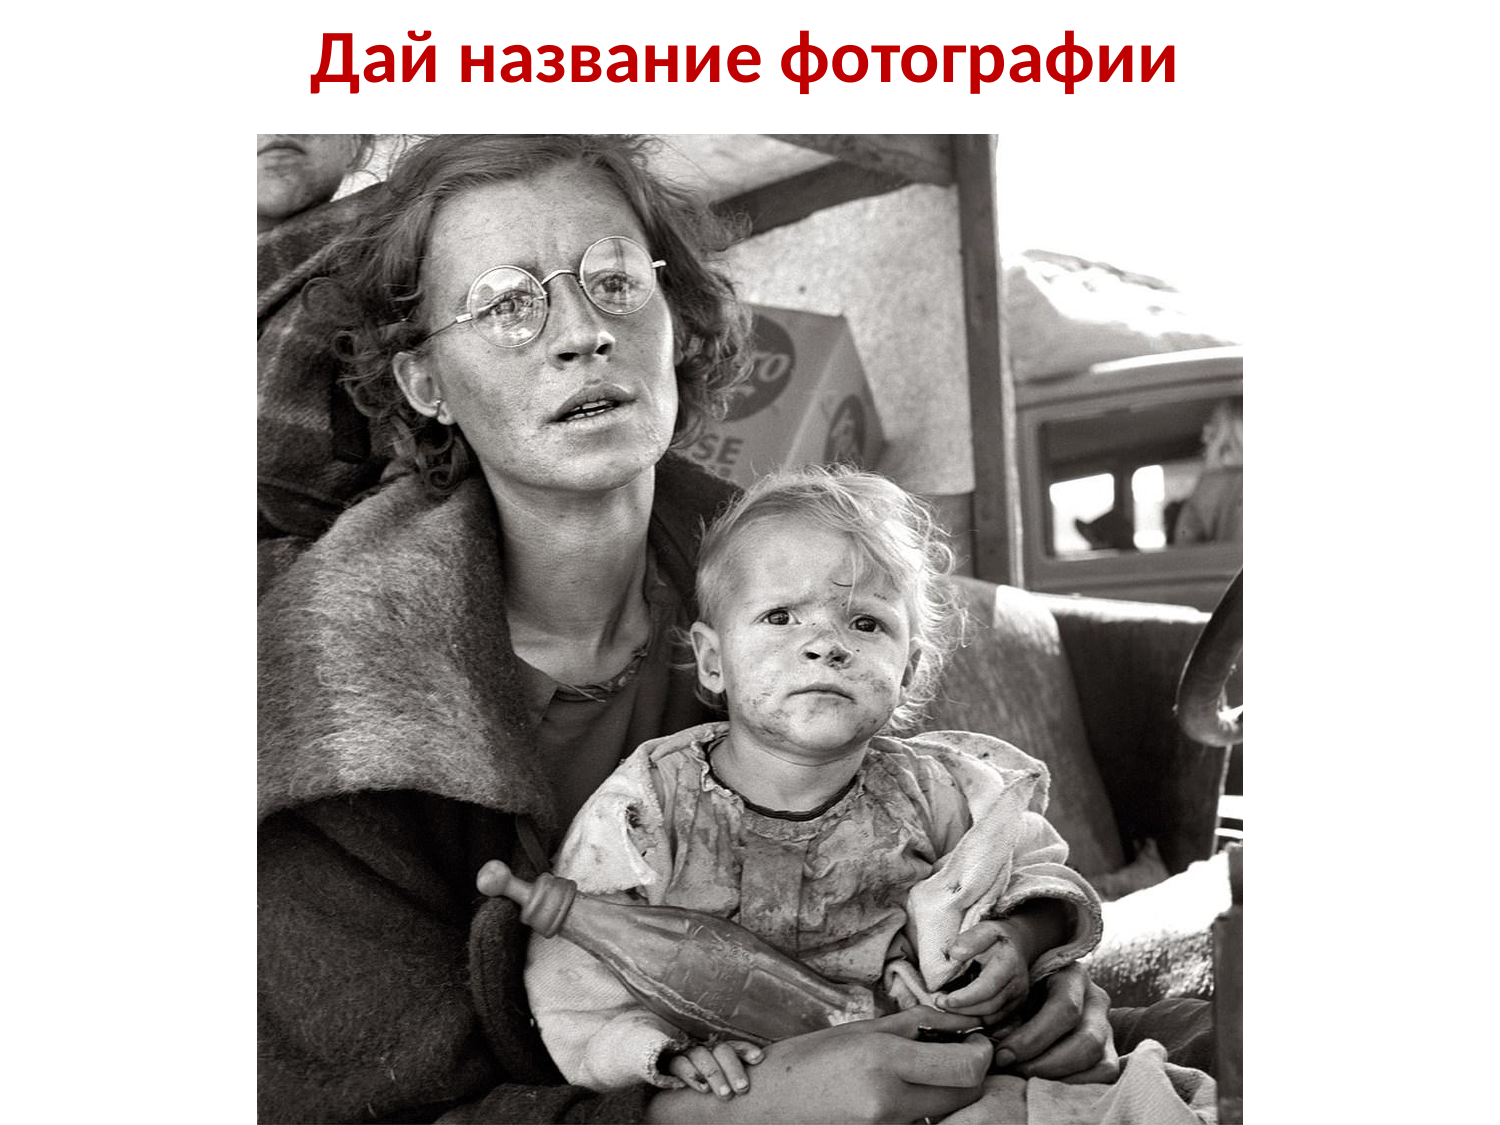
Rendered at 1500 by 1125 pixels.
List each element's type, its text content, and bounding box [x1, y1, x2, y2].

picture [257, 134, 1243, 1125]
title Дай название фотографии [70, 0, 1421, 106]
